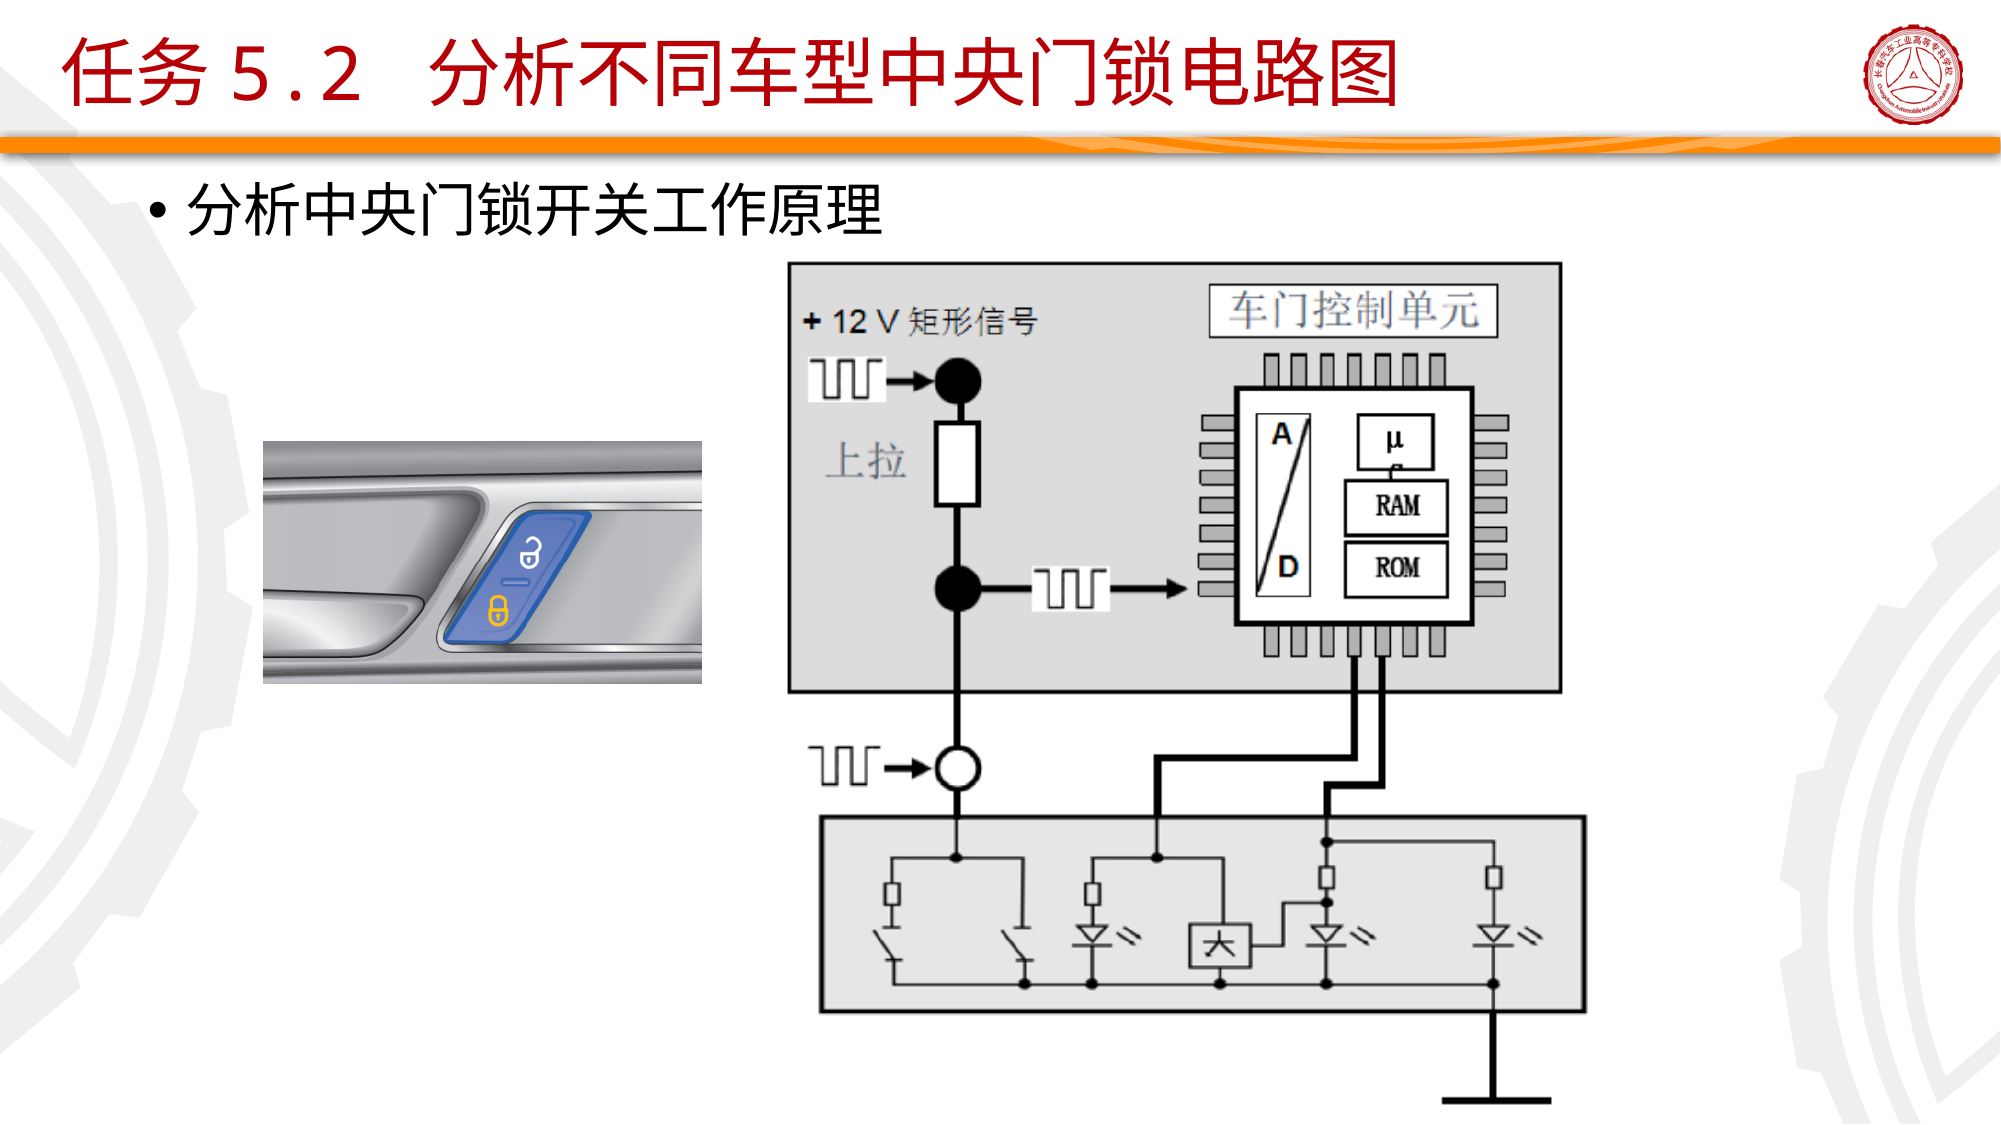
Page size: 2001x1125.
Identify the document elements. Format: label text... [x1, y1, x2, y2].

picture [263, 441, 702, 684]
title 任务5.2 分析不同车型中央门锁电路图 [45, 28, 1554, 128]
list 分析中央门锁开关工作原理 [132, 173, 1641, 906]
picture [1863, 24, 1963, 125]
picture [776, 253, 1597, 1113]
